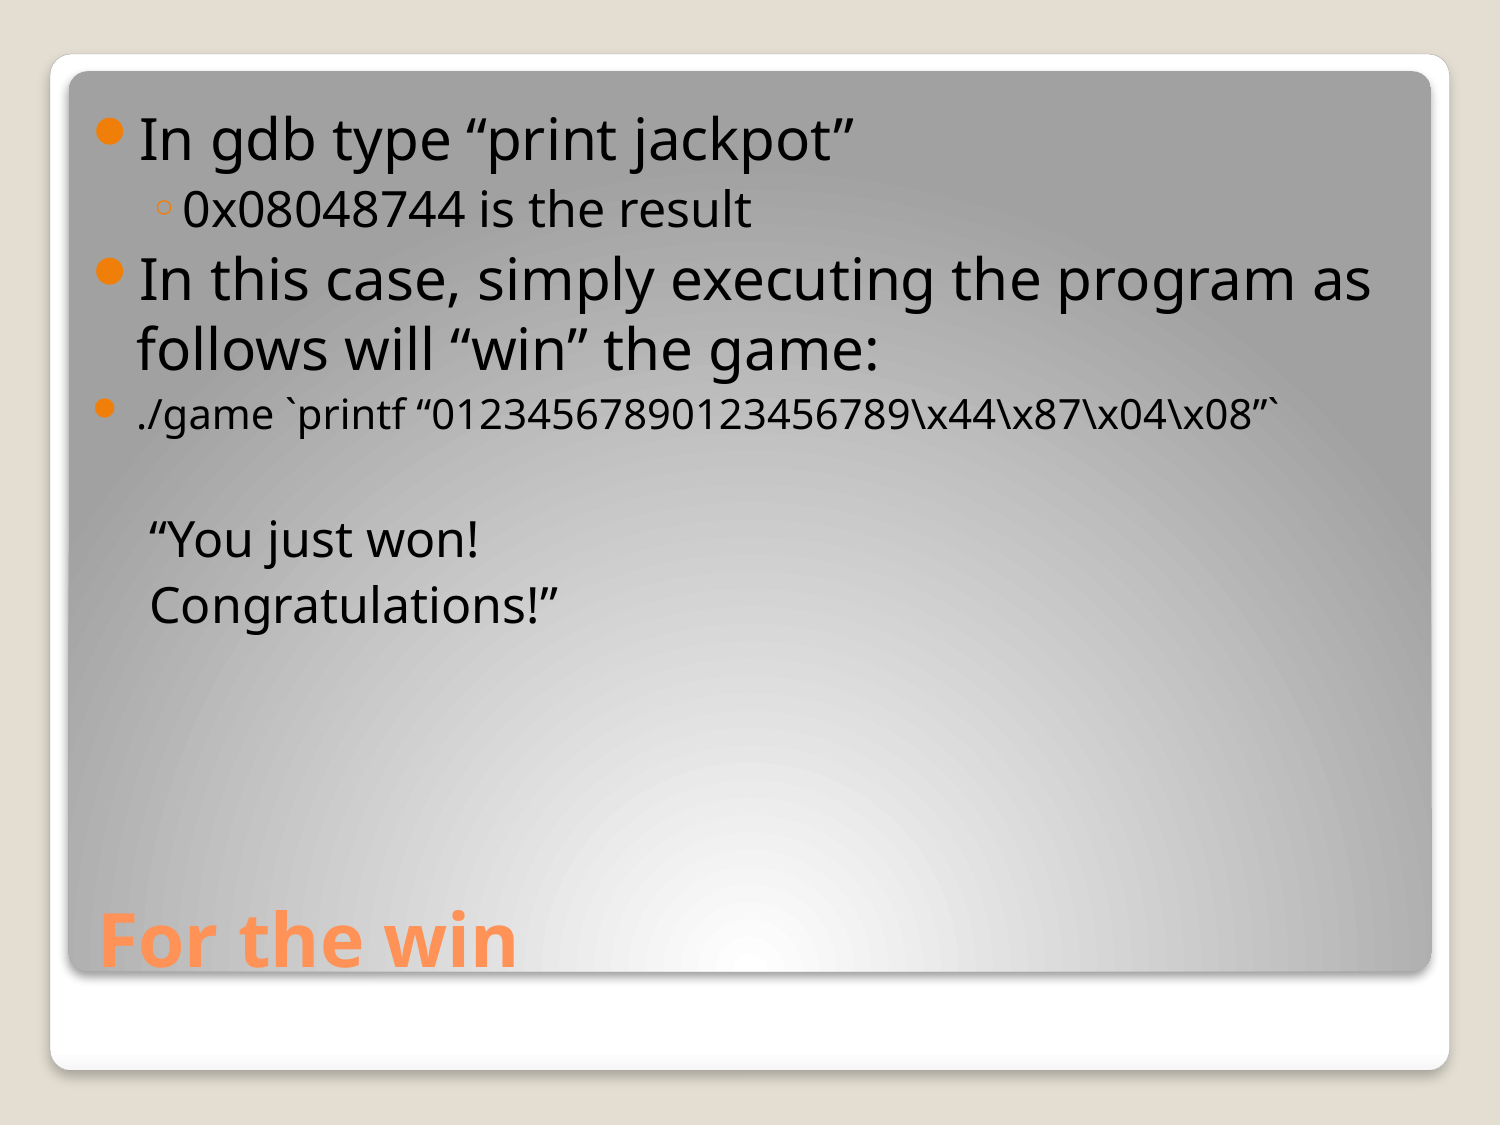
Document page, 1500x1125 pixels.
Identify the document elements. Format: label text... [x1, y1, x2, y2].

title For the win [82, 817, 1425, 990]
list In gdb type “print jackpot” 0x08048744 is the result In this case, simply executing the program as follows will “win” the game: ./game `printf “01234567890123456789\x44\x87\x04\x08”` “You just won! Congratulations!” [62, 86, 1475, 813]
